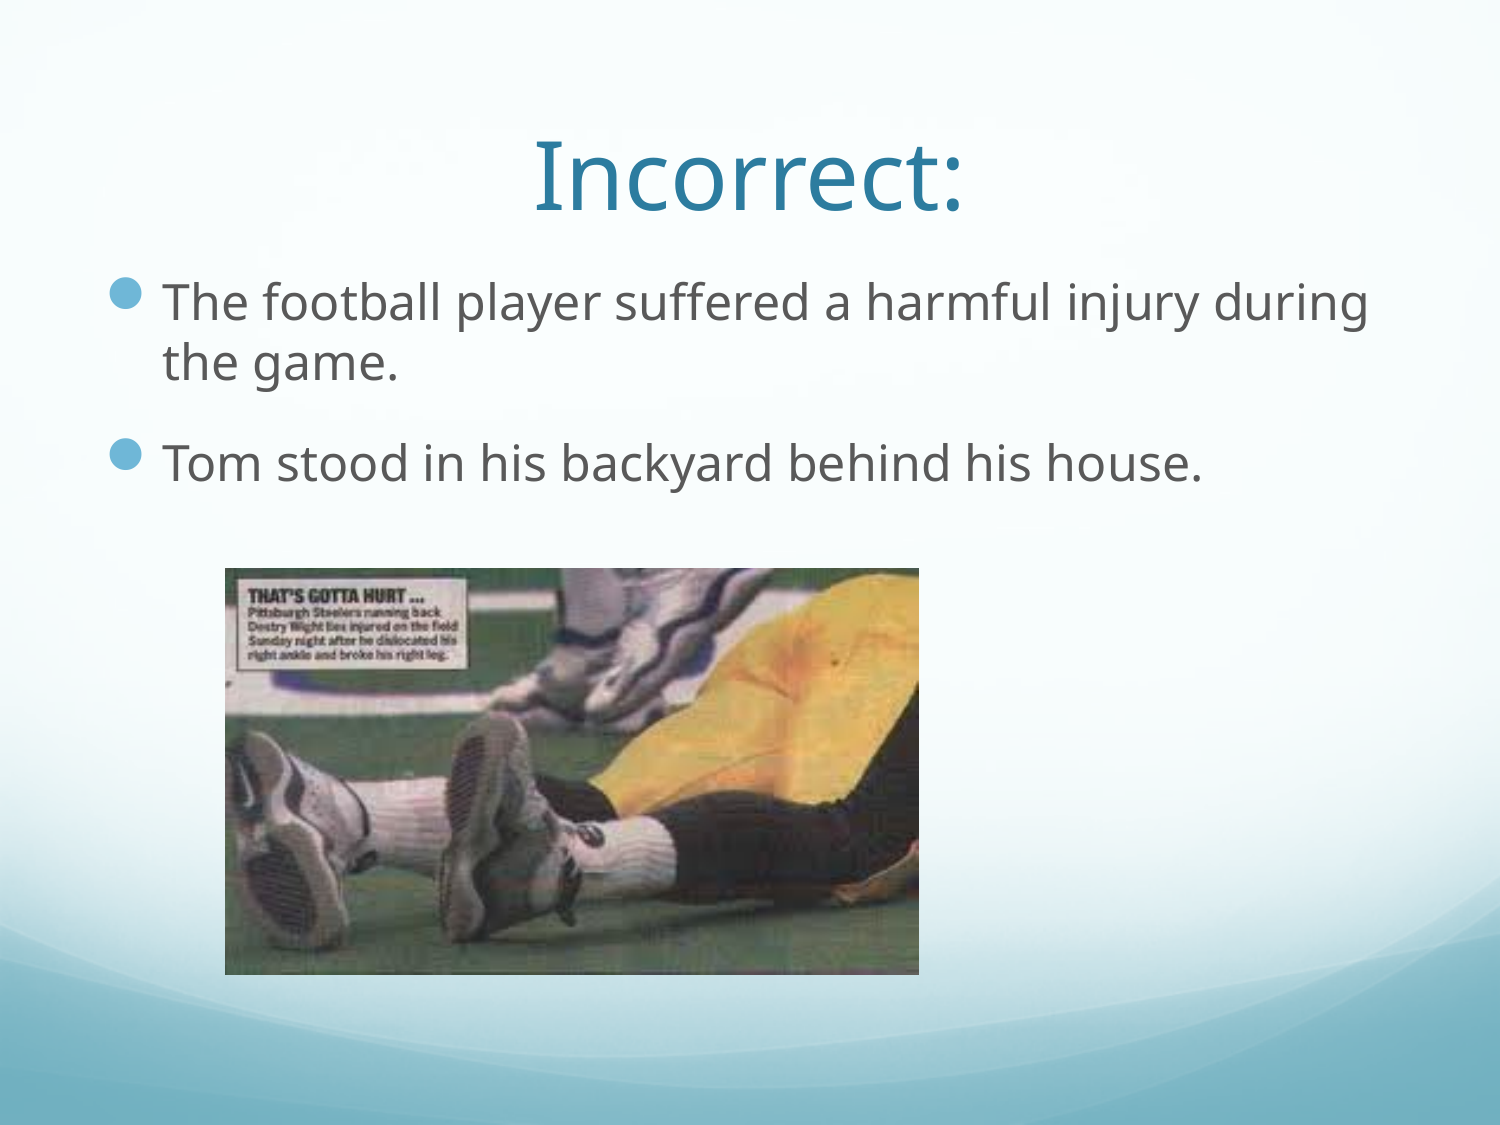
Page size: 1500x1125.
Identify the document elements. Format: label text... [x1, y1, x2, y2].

picture [225, 567, 919, 976]
title Incorrect: [90, 17, 1410, 237]
list The football player suffered a harmful injury during the game. Tom stood in his backyard behind his house. [90, 262, 1410, 975]
